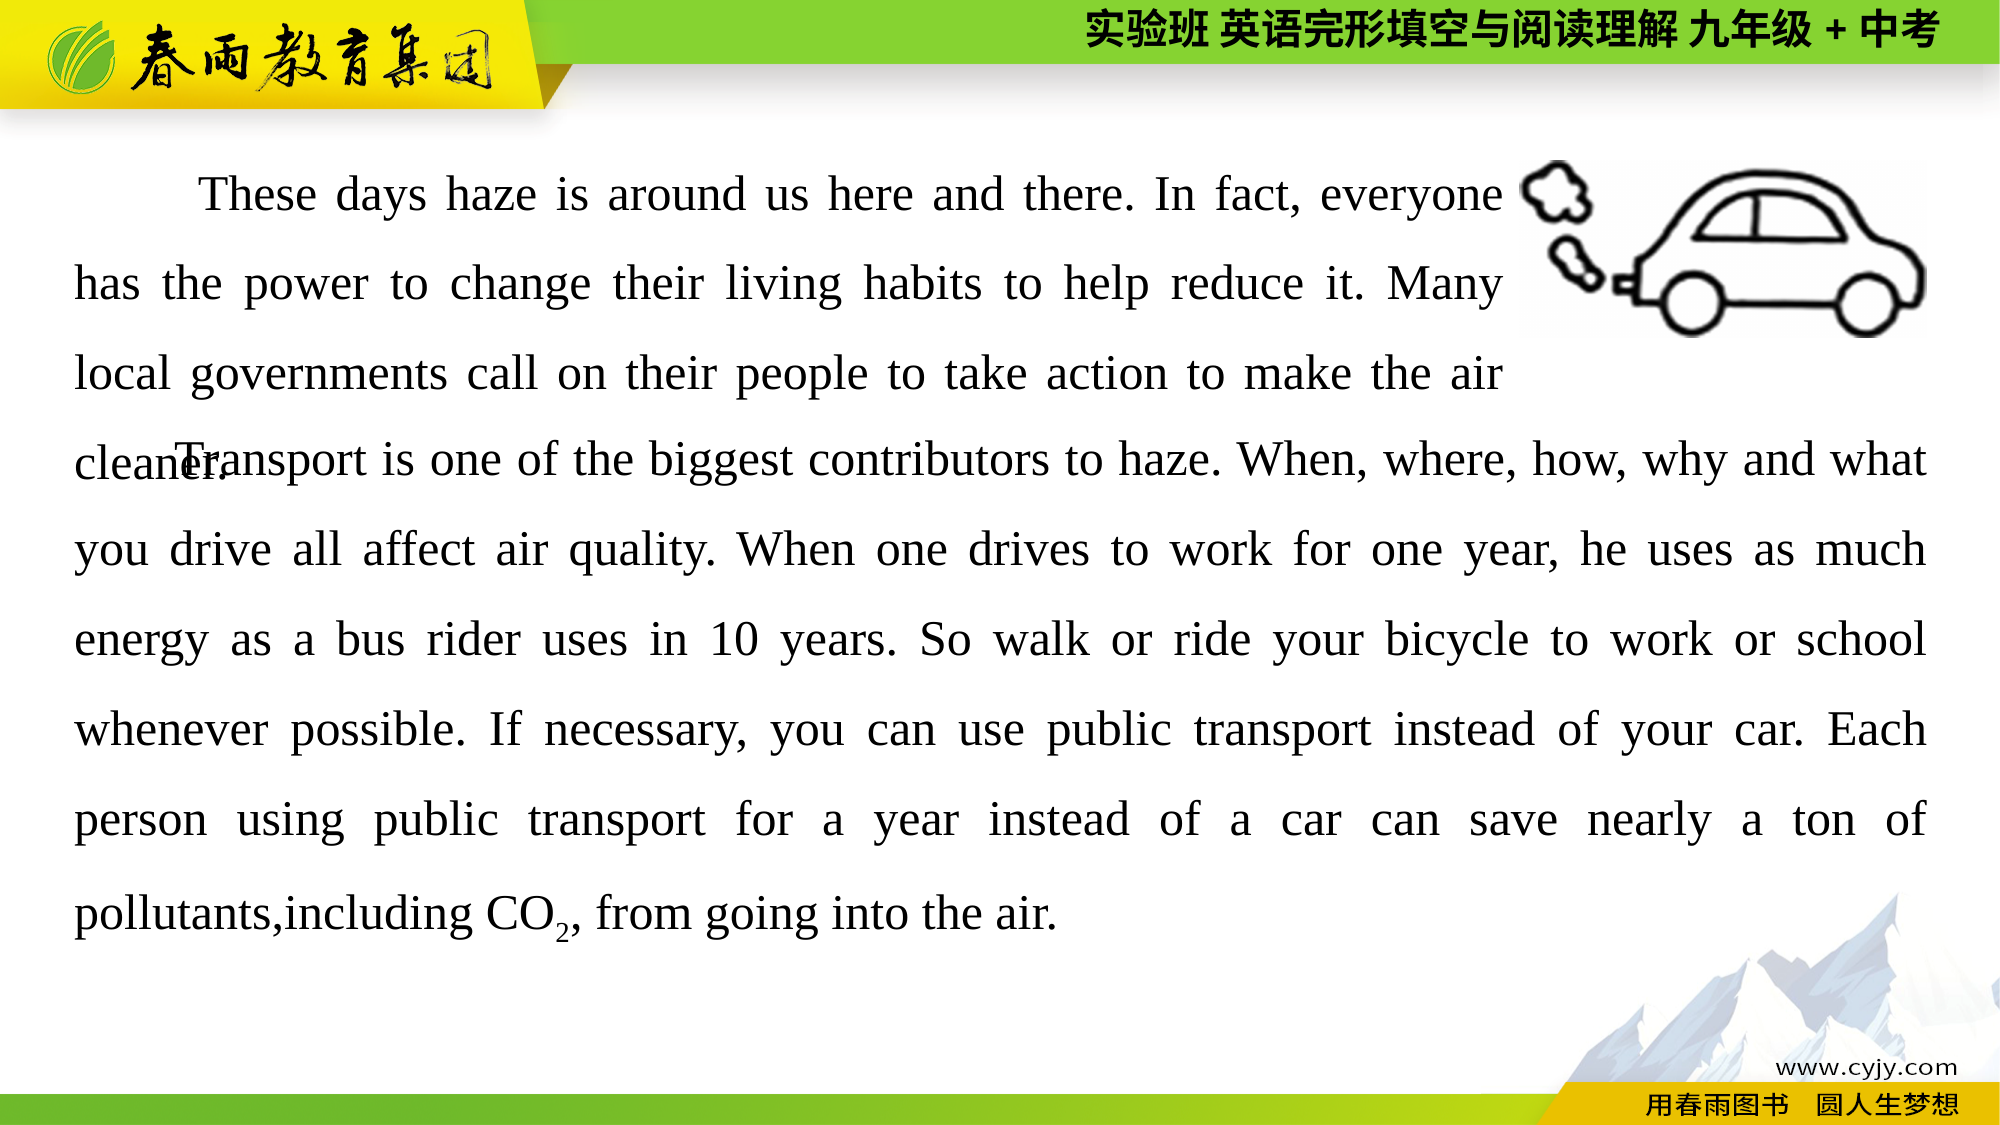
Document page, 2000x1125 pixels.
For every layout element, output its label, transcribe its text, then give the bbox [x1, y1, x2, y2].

text_box Transport is one of the biggest contributors to haze. When, where, how, why and what you drive all affect air quality. When one drives to work for one year, he uses as much energy as a bus rider uses in 10 years. So walk or ride your bicycle to work or school whenever possible. If necessary, you can use public transport instead of your car. Each person using public transport for a year instead of a car can save nearly a ton of pollutants,including CO2, from going into the air. [59, 387, 1944, 956]
list These days haze is around us here and there. In fact, everyone has the power to change their living habits to help reduce it. Many local governments call on their people to take action to make the air cleaner. [59, 122, 1520, 387]
picture [0, 0, 2000, 1125]
